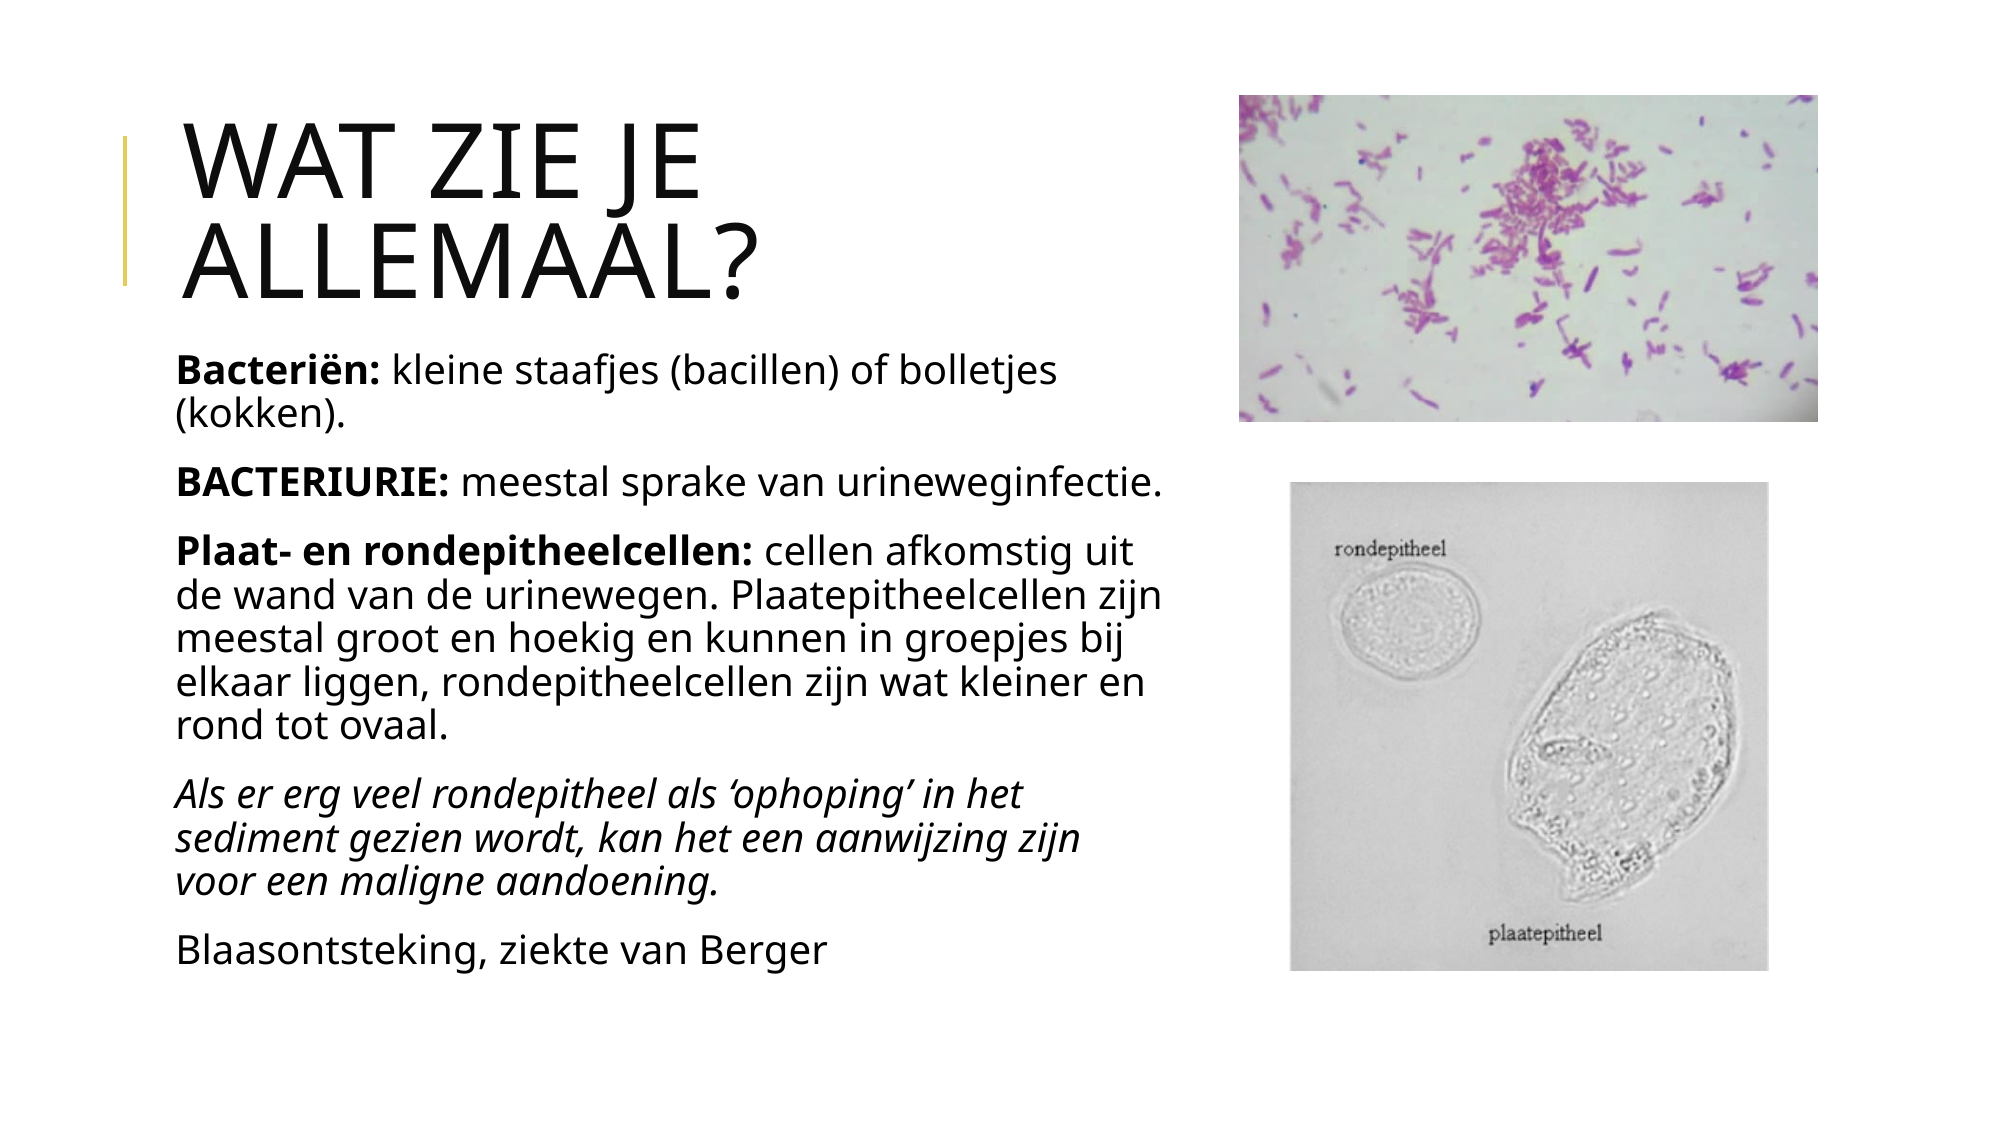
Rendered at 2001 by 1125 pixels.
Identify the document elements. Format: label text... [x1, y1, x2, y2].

picture [1288, 482, 1769, 971]
picture [1238, 95, 1818, 422]
title Wat zie je allemaal? [168, 96, 1174, 341]
list Bacteriën: kleine staafjes (bacillen) of bolletjes (kokken). BACTERIURIE: meestal sprake van urineweginfectie. Plaat- en rondepitheelcellen: cellen afkomstig uit de wand van de urinewegen. Plaatepitheelcellen zijn meestal groot en hoekig en kunnen in groepjes bij elkaar liggen, rondepitheelcellen zijn wat kleiner en rond tot ovaal. Als er erg veel rondepitheel als ‘ophoping’ in het sediment gezien wordt, kan het een aanwijzing zijn voor een maligne aandoening. Blaasontsteking, ziekte van Berger [168, 341, 1174, 1002]
